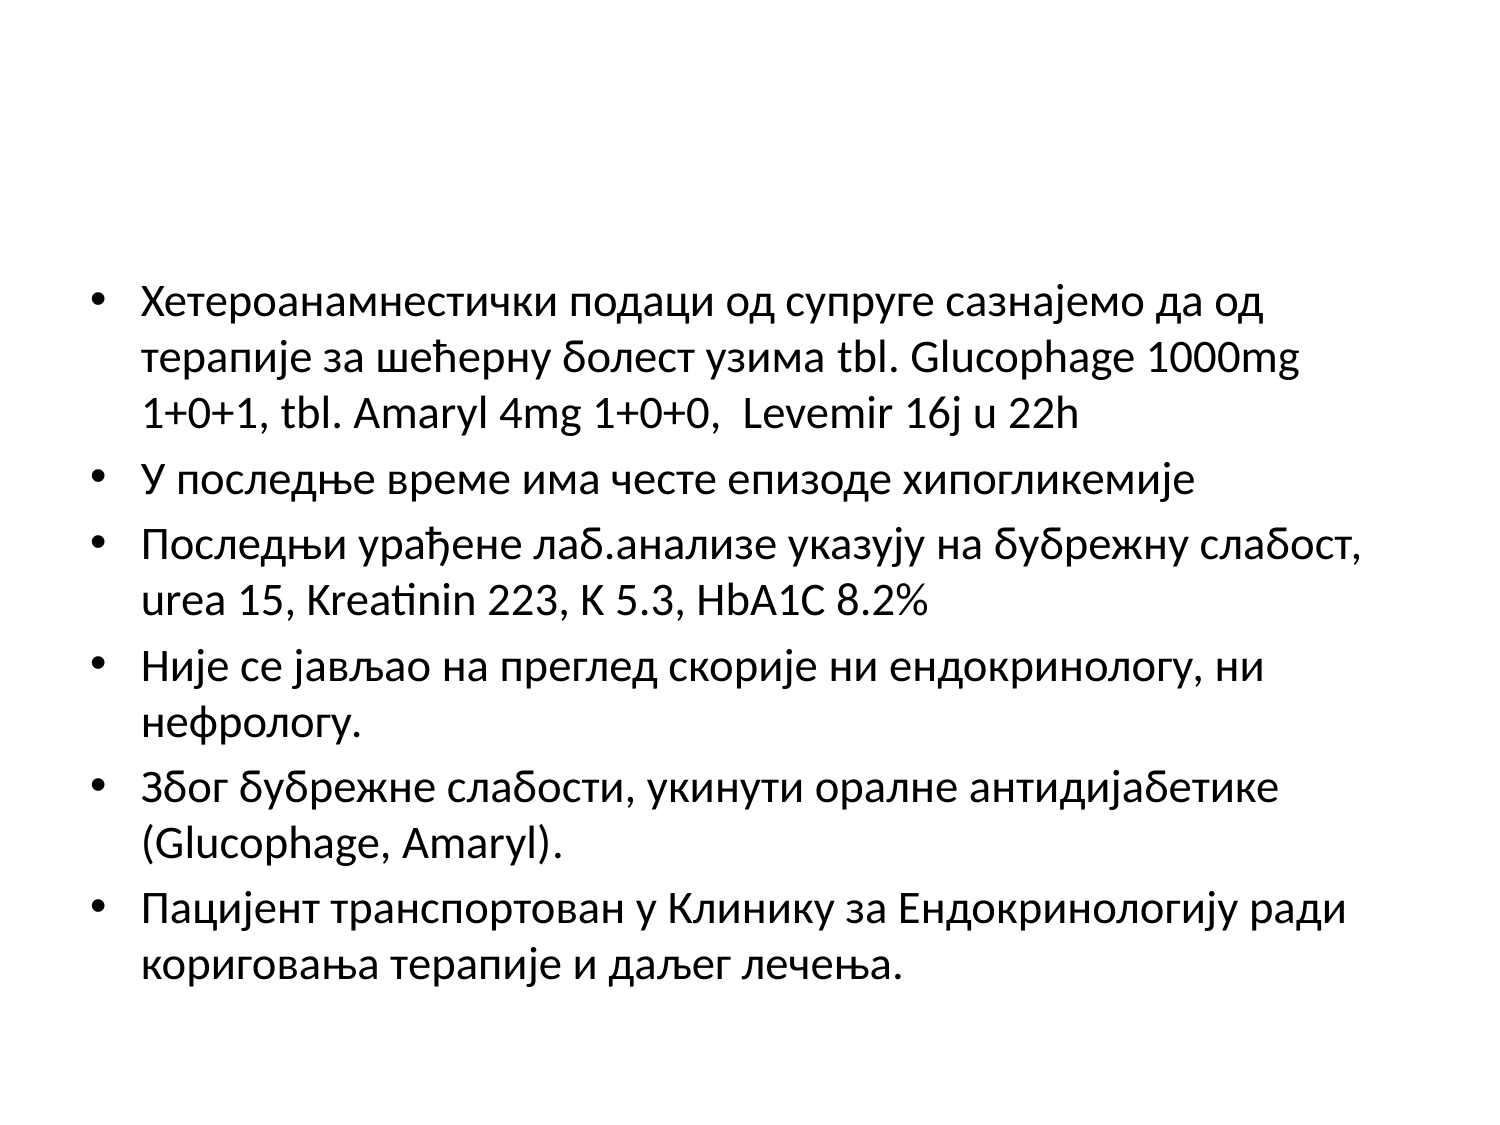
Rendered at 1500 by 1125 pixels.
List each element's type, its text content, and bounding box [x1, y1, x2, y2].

list Хетероанамнестички подаци од супруге сазнајемо да од терапије за шећерну болест узима tbl. Glucophage 1000mg 1+0+1, tbl. Amaryl 4mg 1+0+0, Levemir 16j u 22h У последње време има честе епизоде хипогликемије Последњи урађене лаб.анализе указују на бубрежну слабост, urea 15, Kreatinin 223, K 5.3, HbA1C 8.2% Није се јављао на преглед скорије ни ендокринологу, ни нефрологу. Због бубрежне слабости, укинути оралне антидијабетике (Glucophage, Amaryl). Пацијент транспортован у Клинику за Ендокринологију ради кориговања терапије и даљег лечења. [75, 262, 1425, 1005]
